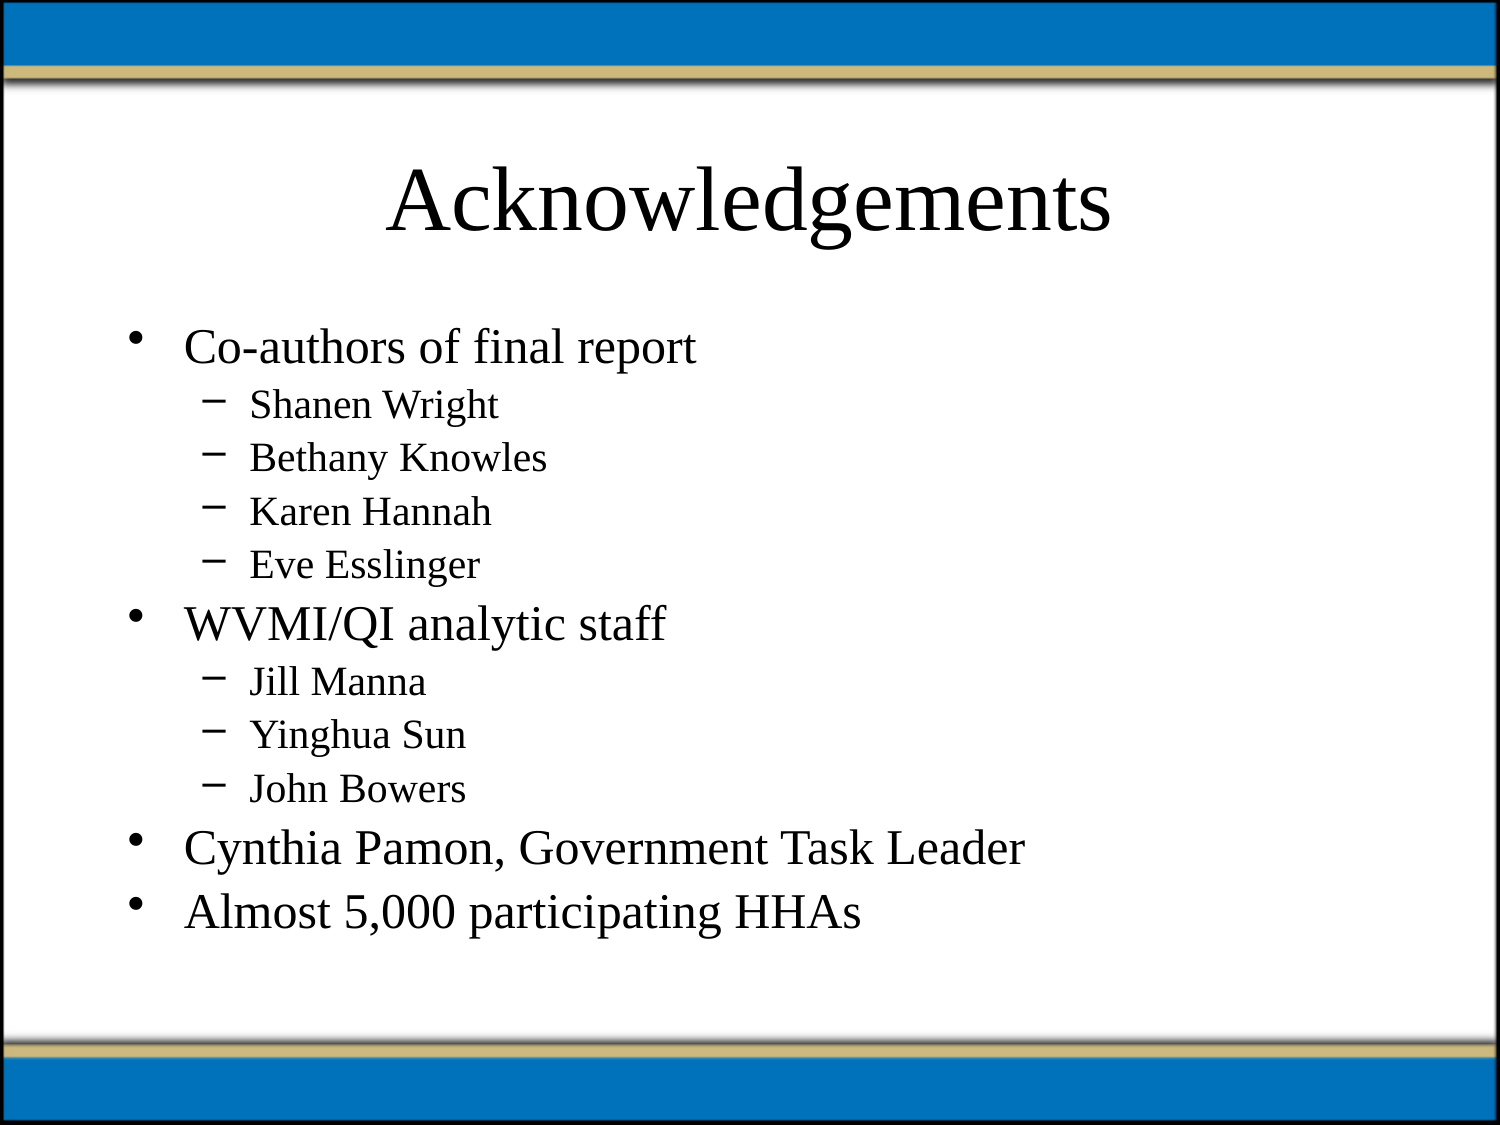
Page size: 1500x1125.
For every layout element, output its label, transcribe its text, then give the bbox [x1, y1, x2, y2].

title Acknowledgements [112, 99, 1388, 288]
list Co-authors of final report Shanen Wright Bethany Knowles Karen Hannah Eve Esslinger WVMI/QI analytic staff Jill Manna Yinghua Sun John Bowers Cynthia Pamon, Government Task Leader Almost 5,000 participating HHAs [112, 312, 1388, 1000]
picture [0, 0, 1500, 1125]
